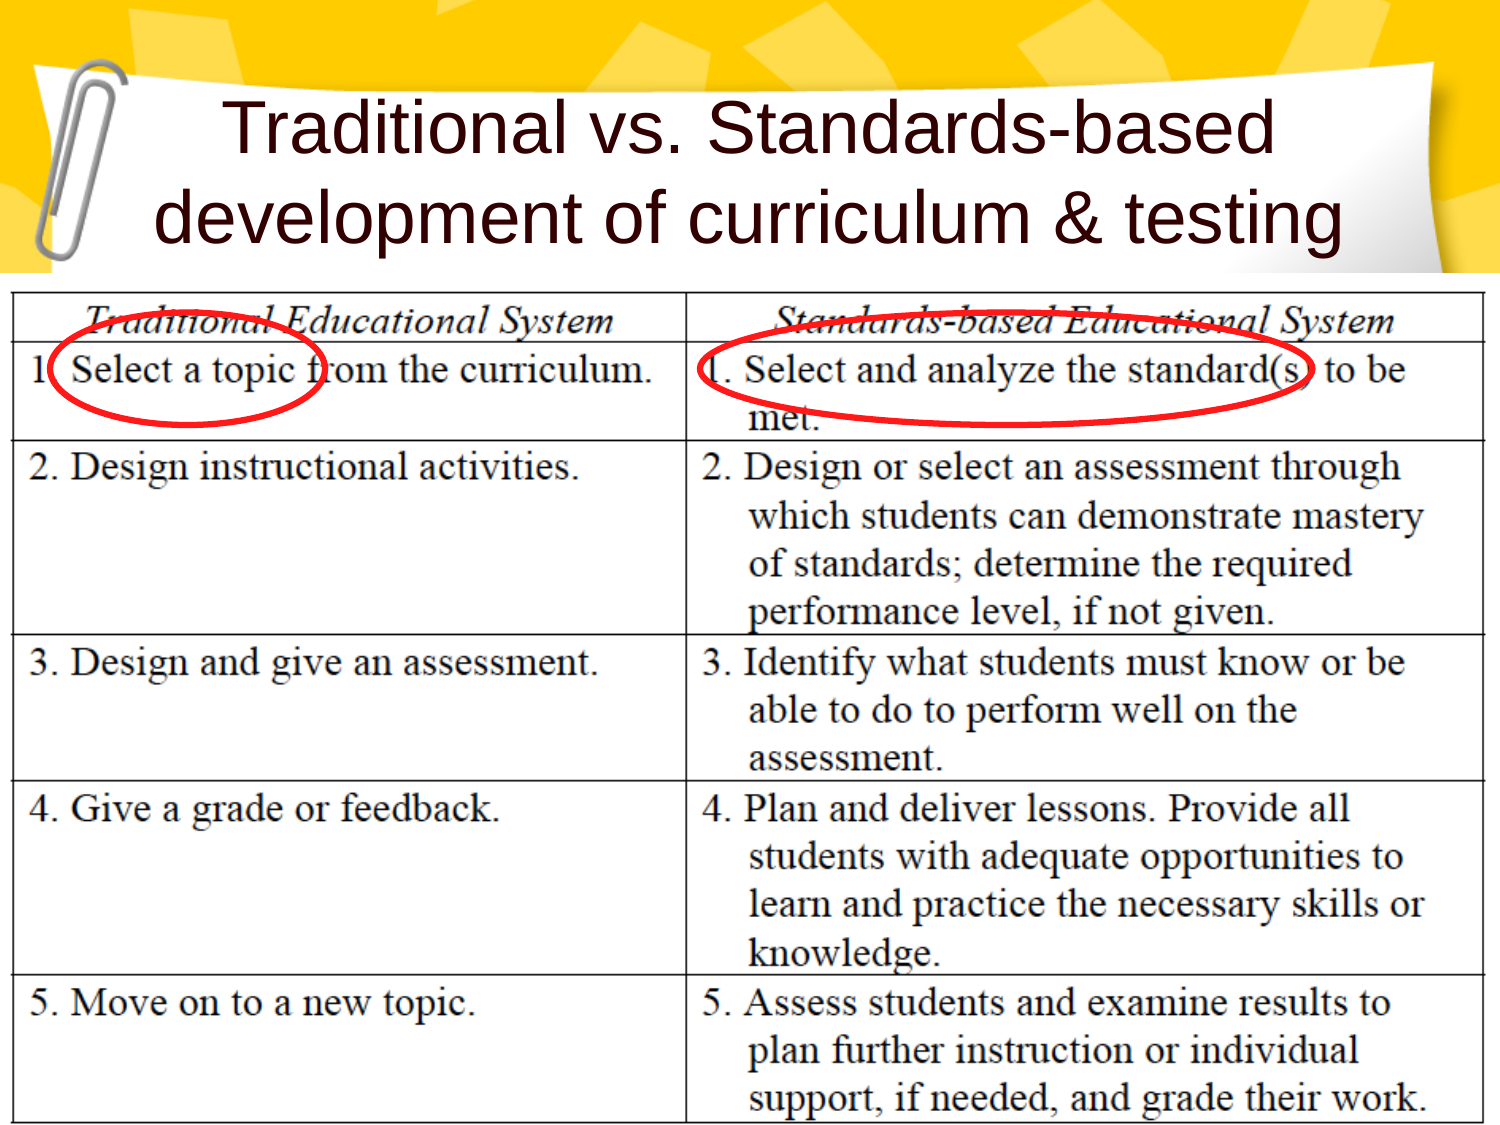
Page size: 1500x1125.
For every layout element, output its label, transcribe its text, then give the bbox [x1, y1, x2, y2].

title Traditional vs. Standards-based development of curriculum & testing [112, 74, 1388, 263]
picture [0, 0, 1500, 1125]
